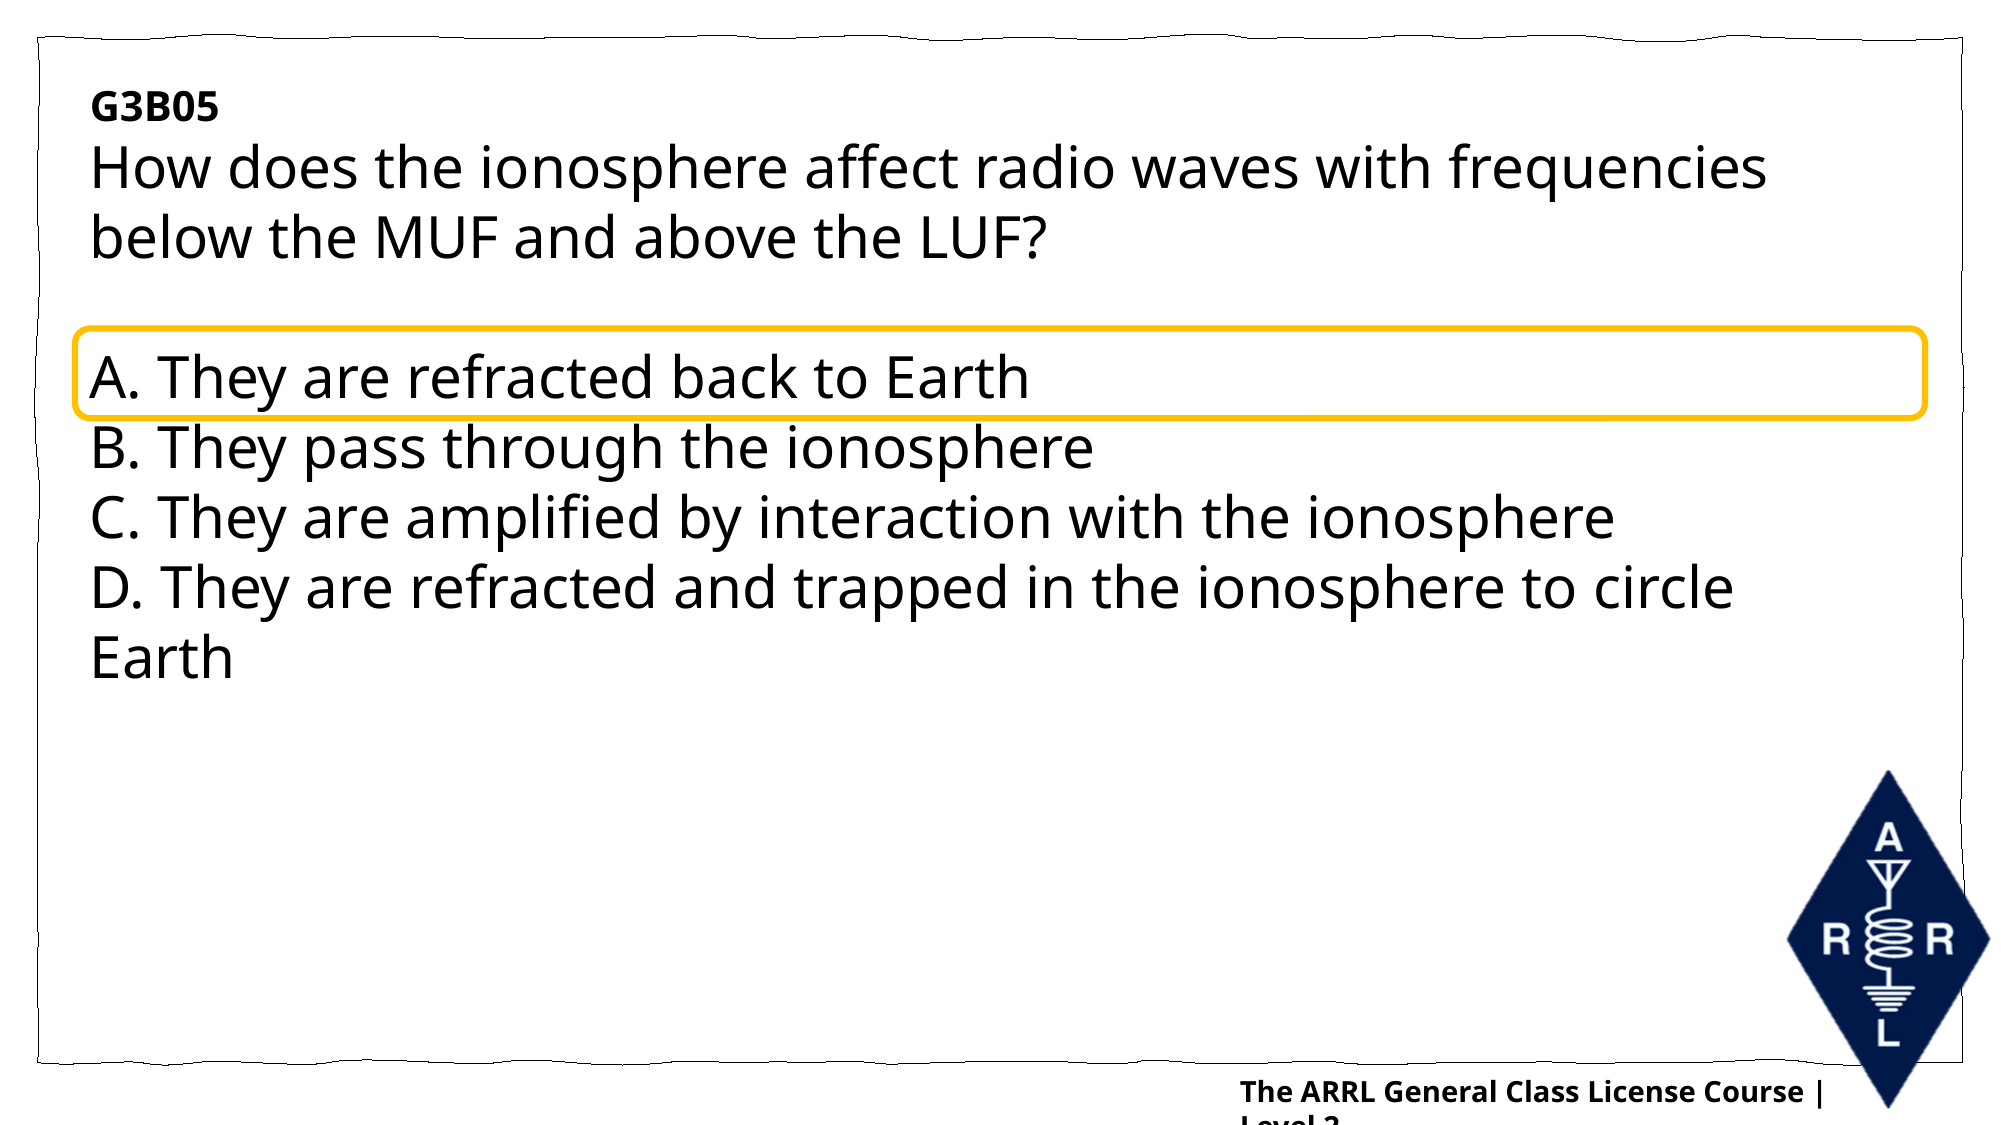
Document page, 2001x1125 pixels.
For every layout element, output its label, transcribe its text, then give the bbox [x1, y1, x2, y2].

text_box G3B05 How does the ionosphere affect radio waves with frequencies below the MUF and above the LUF? A. They are refracted back to Earth B. They pass through the ionosphere C. They are amplified by interaction with the ionosphere D. They are refracted and trapped in the ionosphere to circle Earth [75, 72, 1850, 335]
text_box G3B05 How does the ionosphere affect radio waves with frequencies below the MUF and above the LUF? A. They are refracted back to Earth B. They pass through the ionosphere C. They are amplified by interaction with the ionosphere D. They are refracted and trapped in the ionosphere to circle Earth [75, 411, 1850, 698]
text_box [73, 327, 1927, 420]
picture [1773, 752, 1999, 1125]
